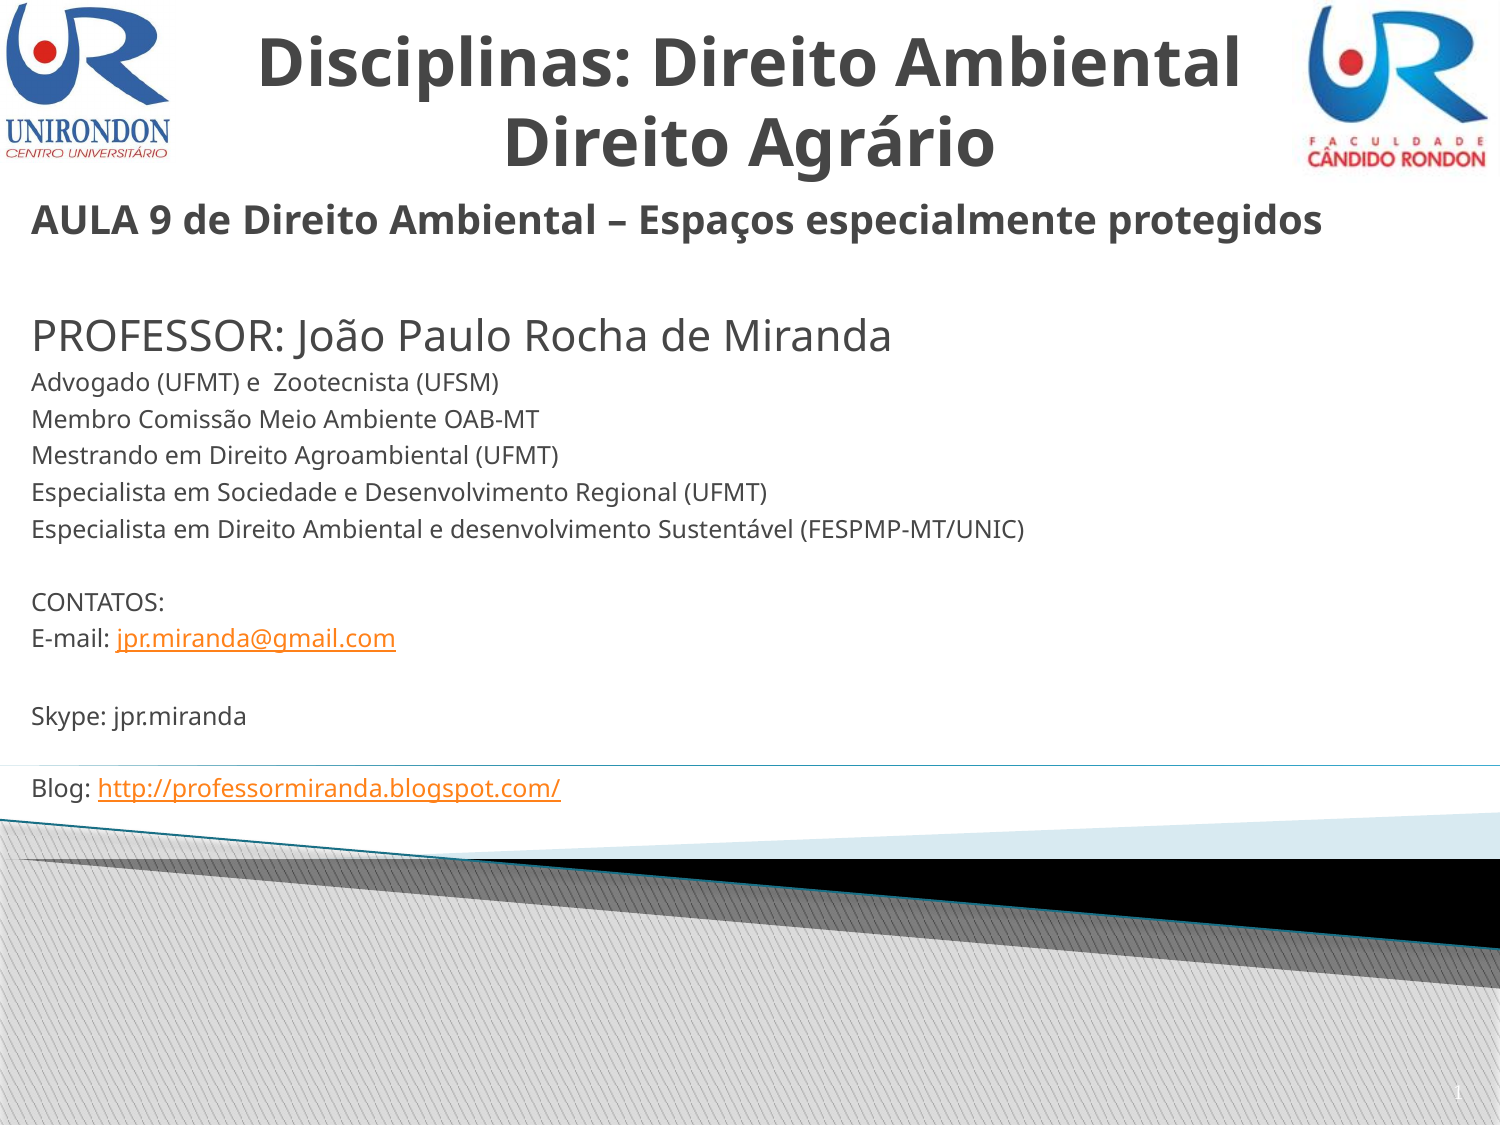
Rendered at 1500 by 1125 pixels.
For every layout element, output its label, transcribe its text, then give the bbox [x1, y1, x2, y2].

subtitle AULA 9 de Direito Ambiental – Espaços especialmente protegidos PROFESSOR: João Paulo Rocha de Miranda Advogado (UFMT) e Zootecnista (UFSM) Membro Comissão Meio Ambiente OAB-MT Mestrando em Direito Agroambiental (UFMT) Especialista em Sociedade e Desenvolvimento Regional (UFMT) Especialista em Direito Ambiental e desenvolvimento Sustentável (FESPMP-MT/UNIC) CONTATOS: E-mail: jpr.miranda@gmail.com Skype: jpr.miranda Blog: http://professormiranda.blogspot.com/ [23, 187, 1454, 821]
picture [0, 0, 176, 164]
picture [5, 859, 1500, 989]
picture [1292, 0, 1500, 183]
slide_number 1 [1418, 1051, 1479, 1112]
title Disciplinas: Direito Ambiental Direito Agrário [0, 35, 1287, 188]
